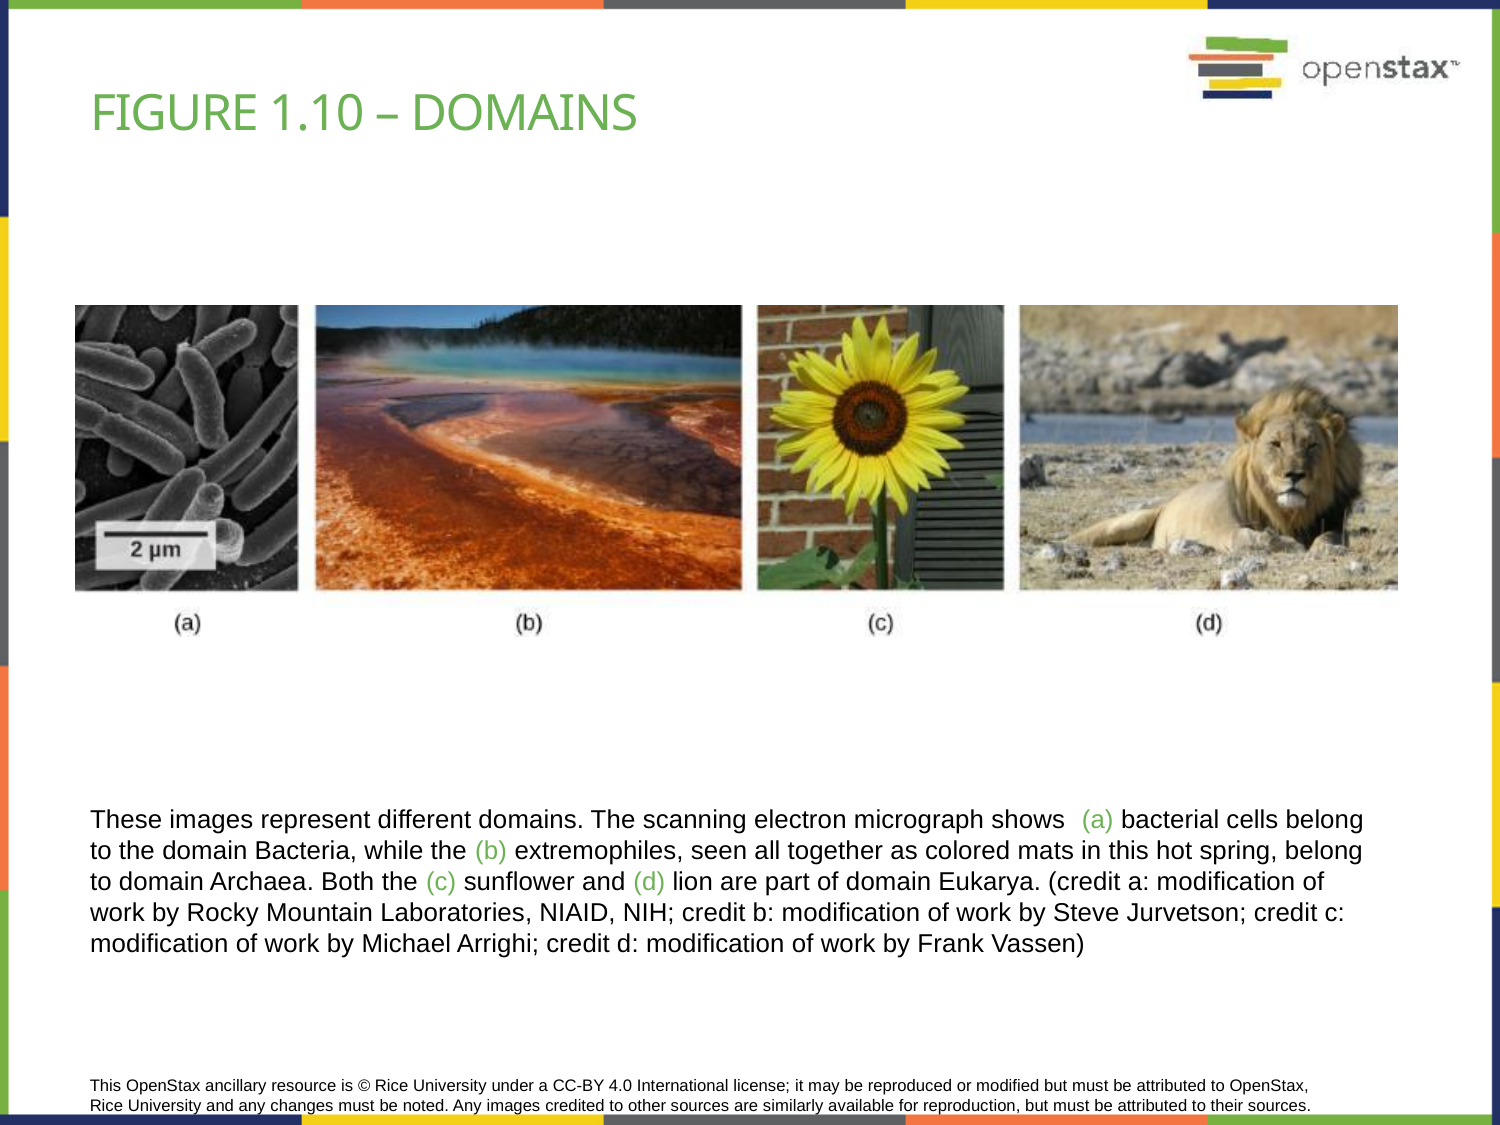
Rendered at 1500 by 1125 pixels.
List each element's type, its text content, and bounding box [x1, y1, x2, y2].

text_box This OpenStax ancillary resource is © Rice University under a CC-BY 4.0 International license; it may be reproduced or modified but must be attributed to OpenStax, Rice University and any changes must be noted. Any images credited to other sources are similarly available for reproduction, but must be attributed to their sources. [75, 1067, 1336, 1114]
title Figure 1.10 – domains [75, 39, 1398, 148]
list These images represent different domains. The scanning electron micrograph shows (a) bacterial cells belong to the domain Bacteria, while the (b) extremophiles, seen all together as colored mats in this hot spring, belong to domain Archaea. Both the (c) sunflower and (d) lion are part of domain Eukarya. (credit a: modification of work by Rocky Mountain Laboratories, NIAID, NIH; credit b: modification of work by Steve Jurvetson; credit c: modification of work by Michael Arrighi; credit d: modification of work by Frank Vassen) [75, 794, 1398, 986]
picture [0, 0, 1500, 1125]
